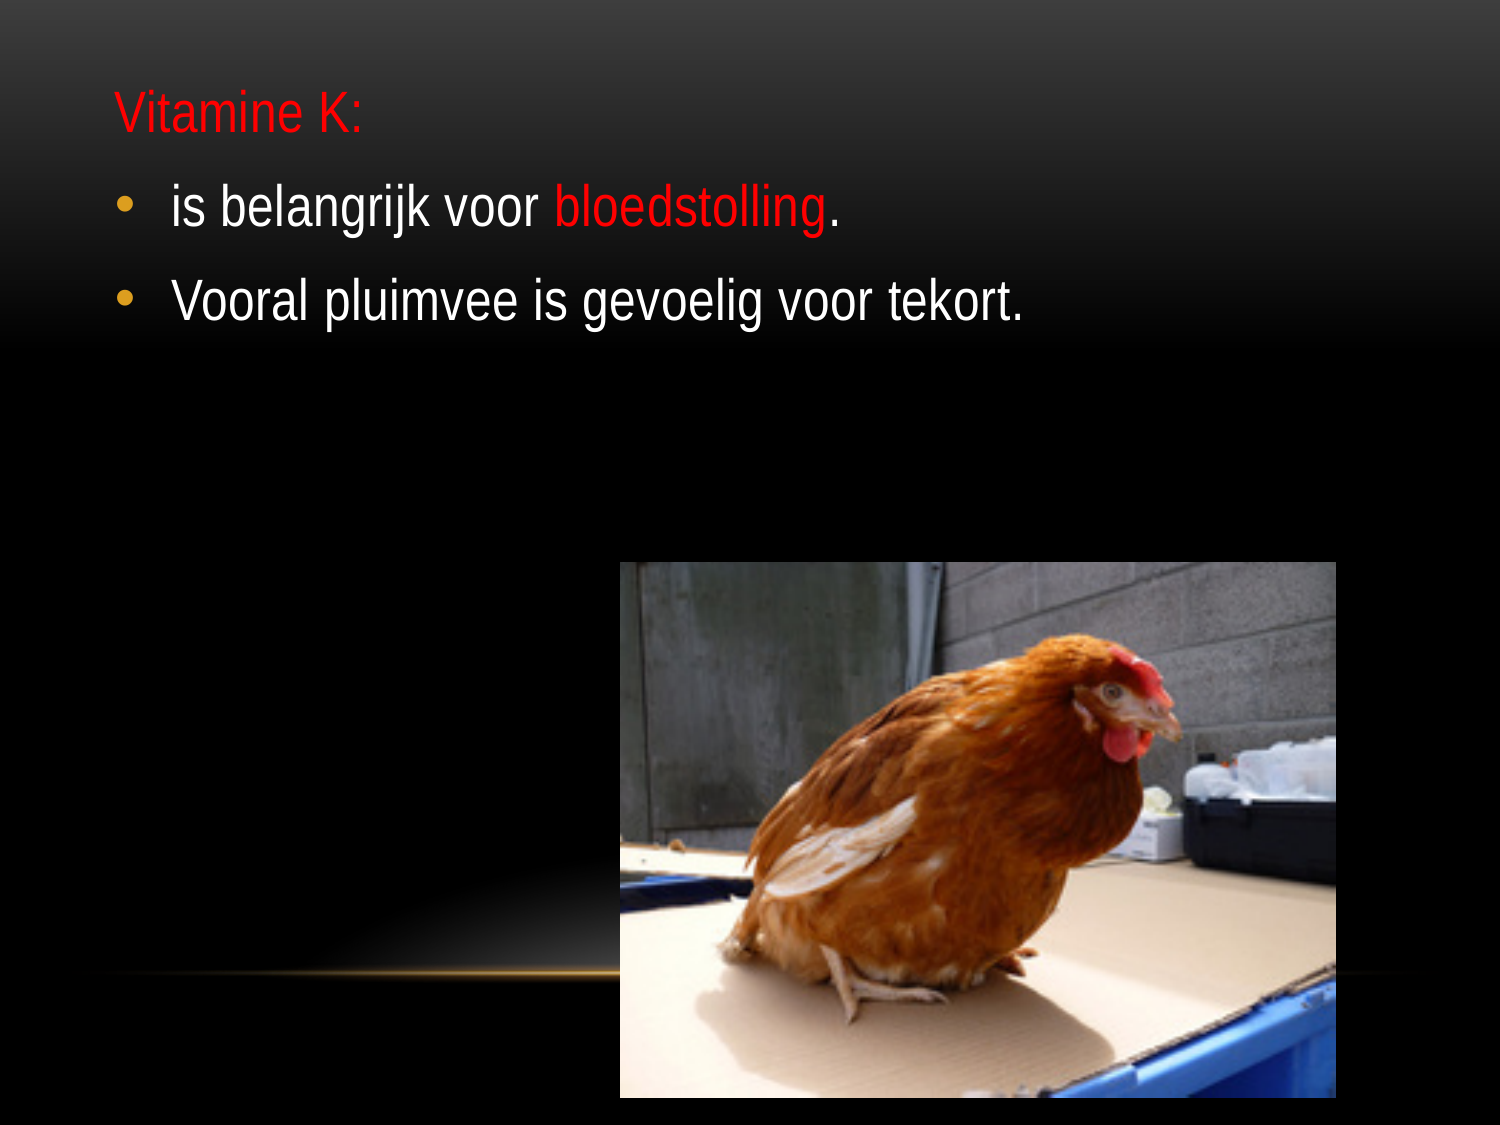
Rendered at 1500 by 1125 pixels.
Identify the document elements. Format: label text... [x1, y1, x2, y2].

picture [0, 0, 1500, 1125]
list Vitamine K: is belangrijk voor bloedstolling. Vooral pluimvee is gevoelig voor tekort. [99, 66, 1400, 938]
